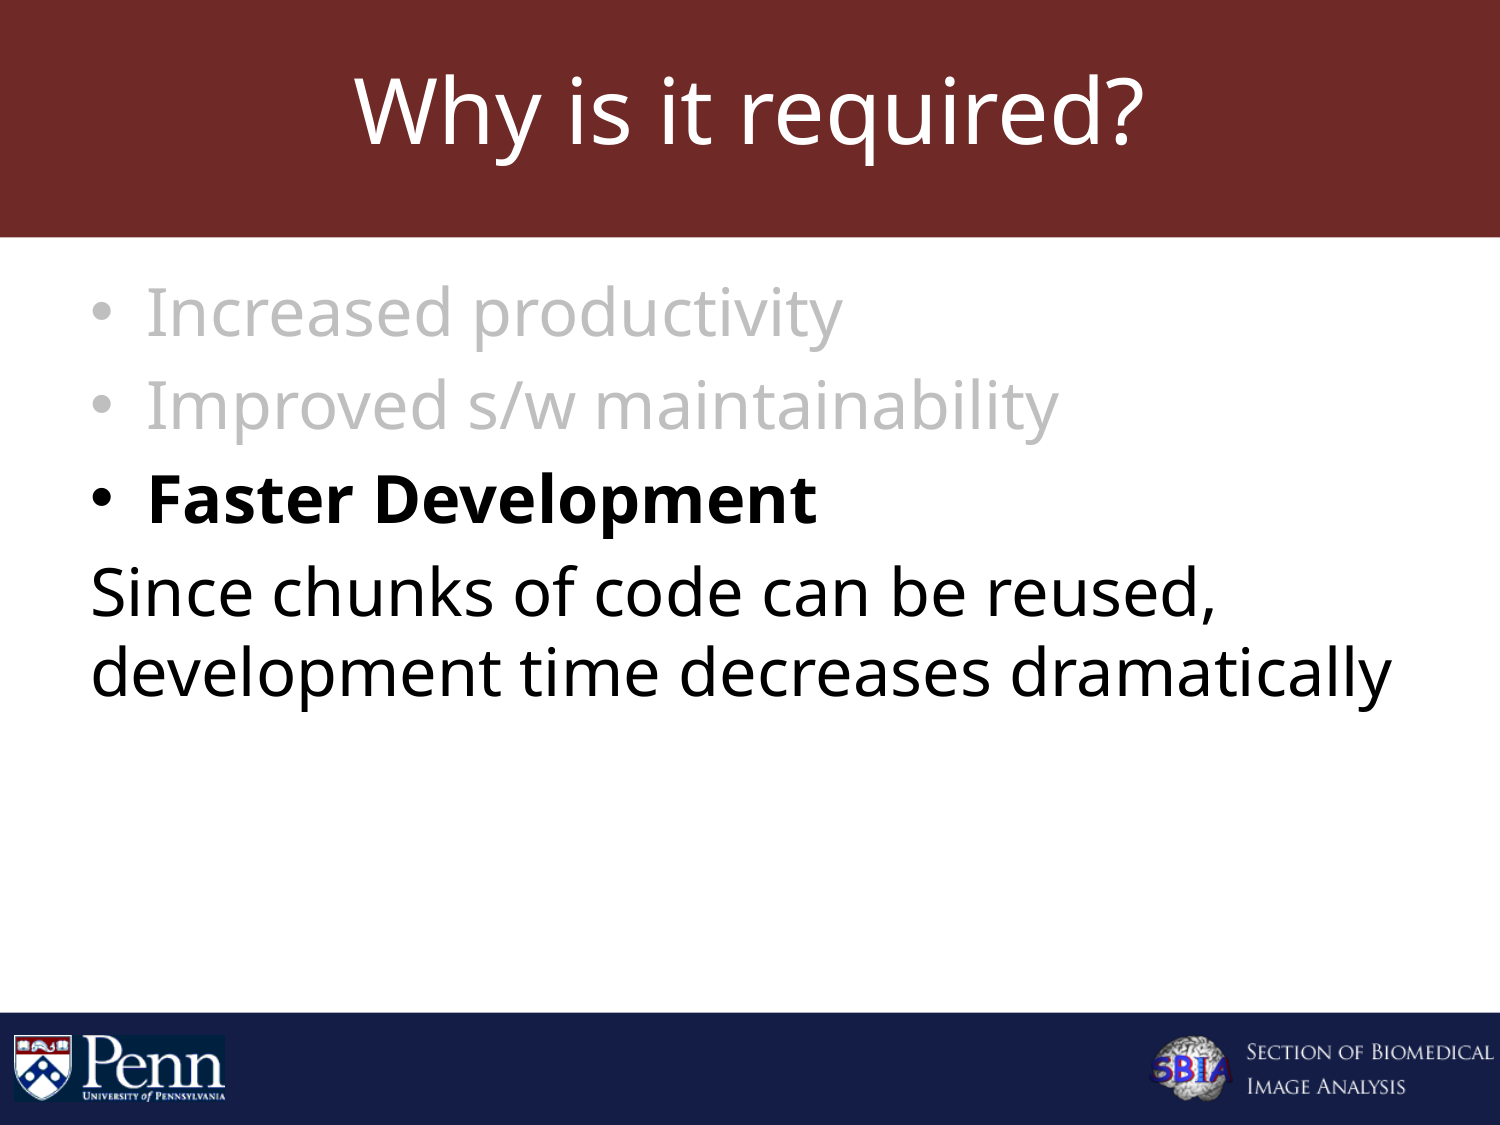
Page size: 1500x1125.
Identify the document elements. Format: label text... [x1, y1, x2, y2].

list Increased productivity Improved s/w maintainability Faster Development Since chunks of code can be reused, development time decreases dramatically [75, 262, 1425, 1013]
picture [1149, 1034, 1494, 1103]
picture [14, 1035, 225, 1102]
title Why is it required? [75, 45, 1425, 238]
